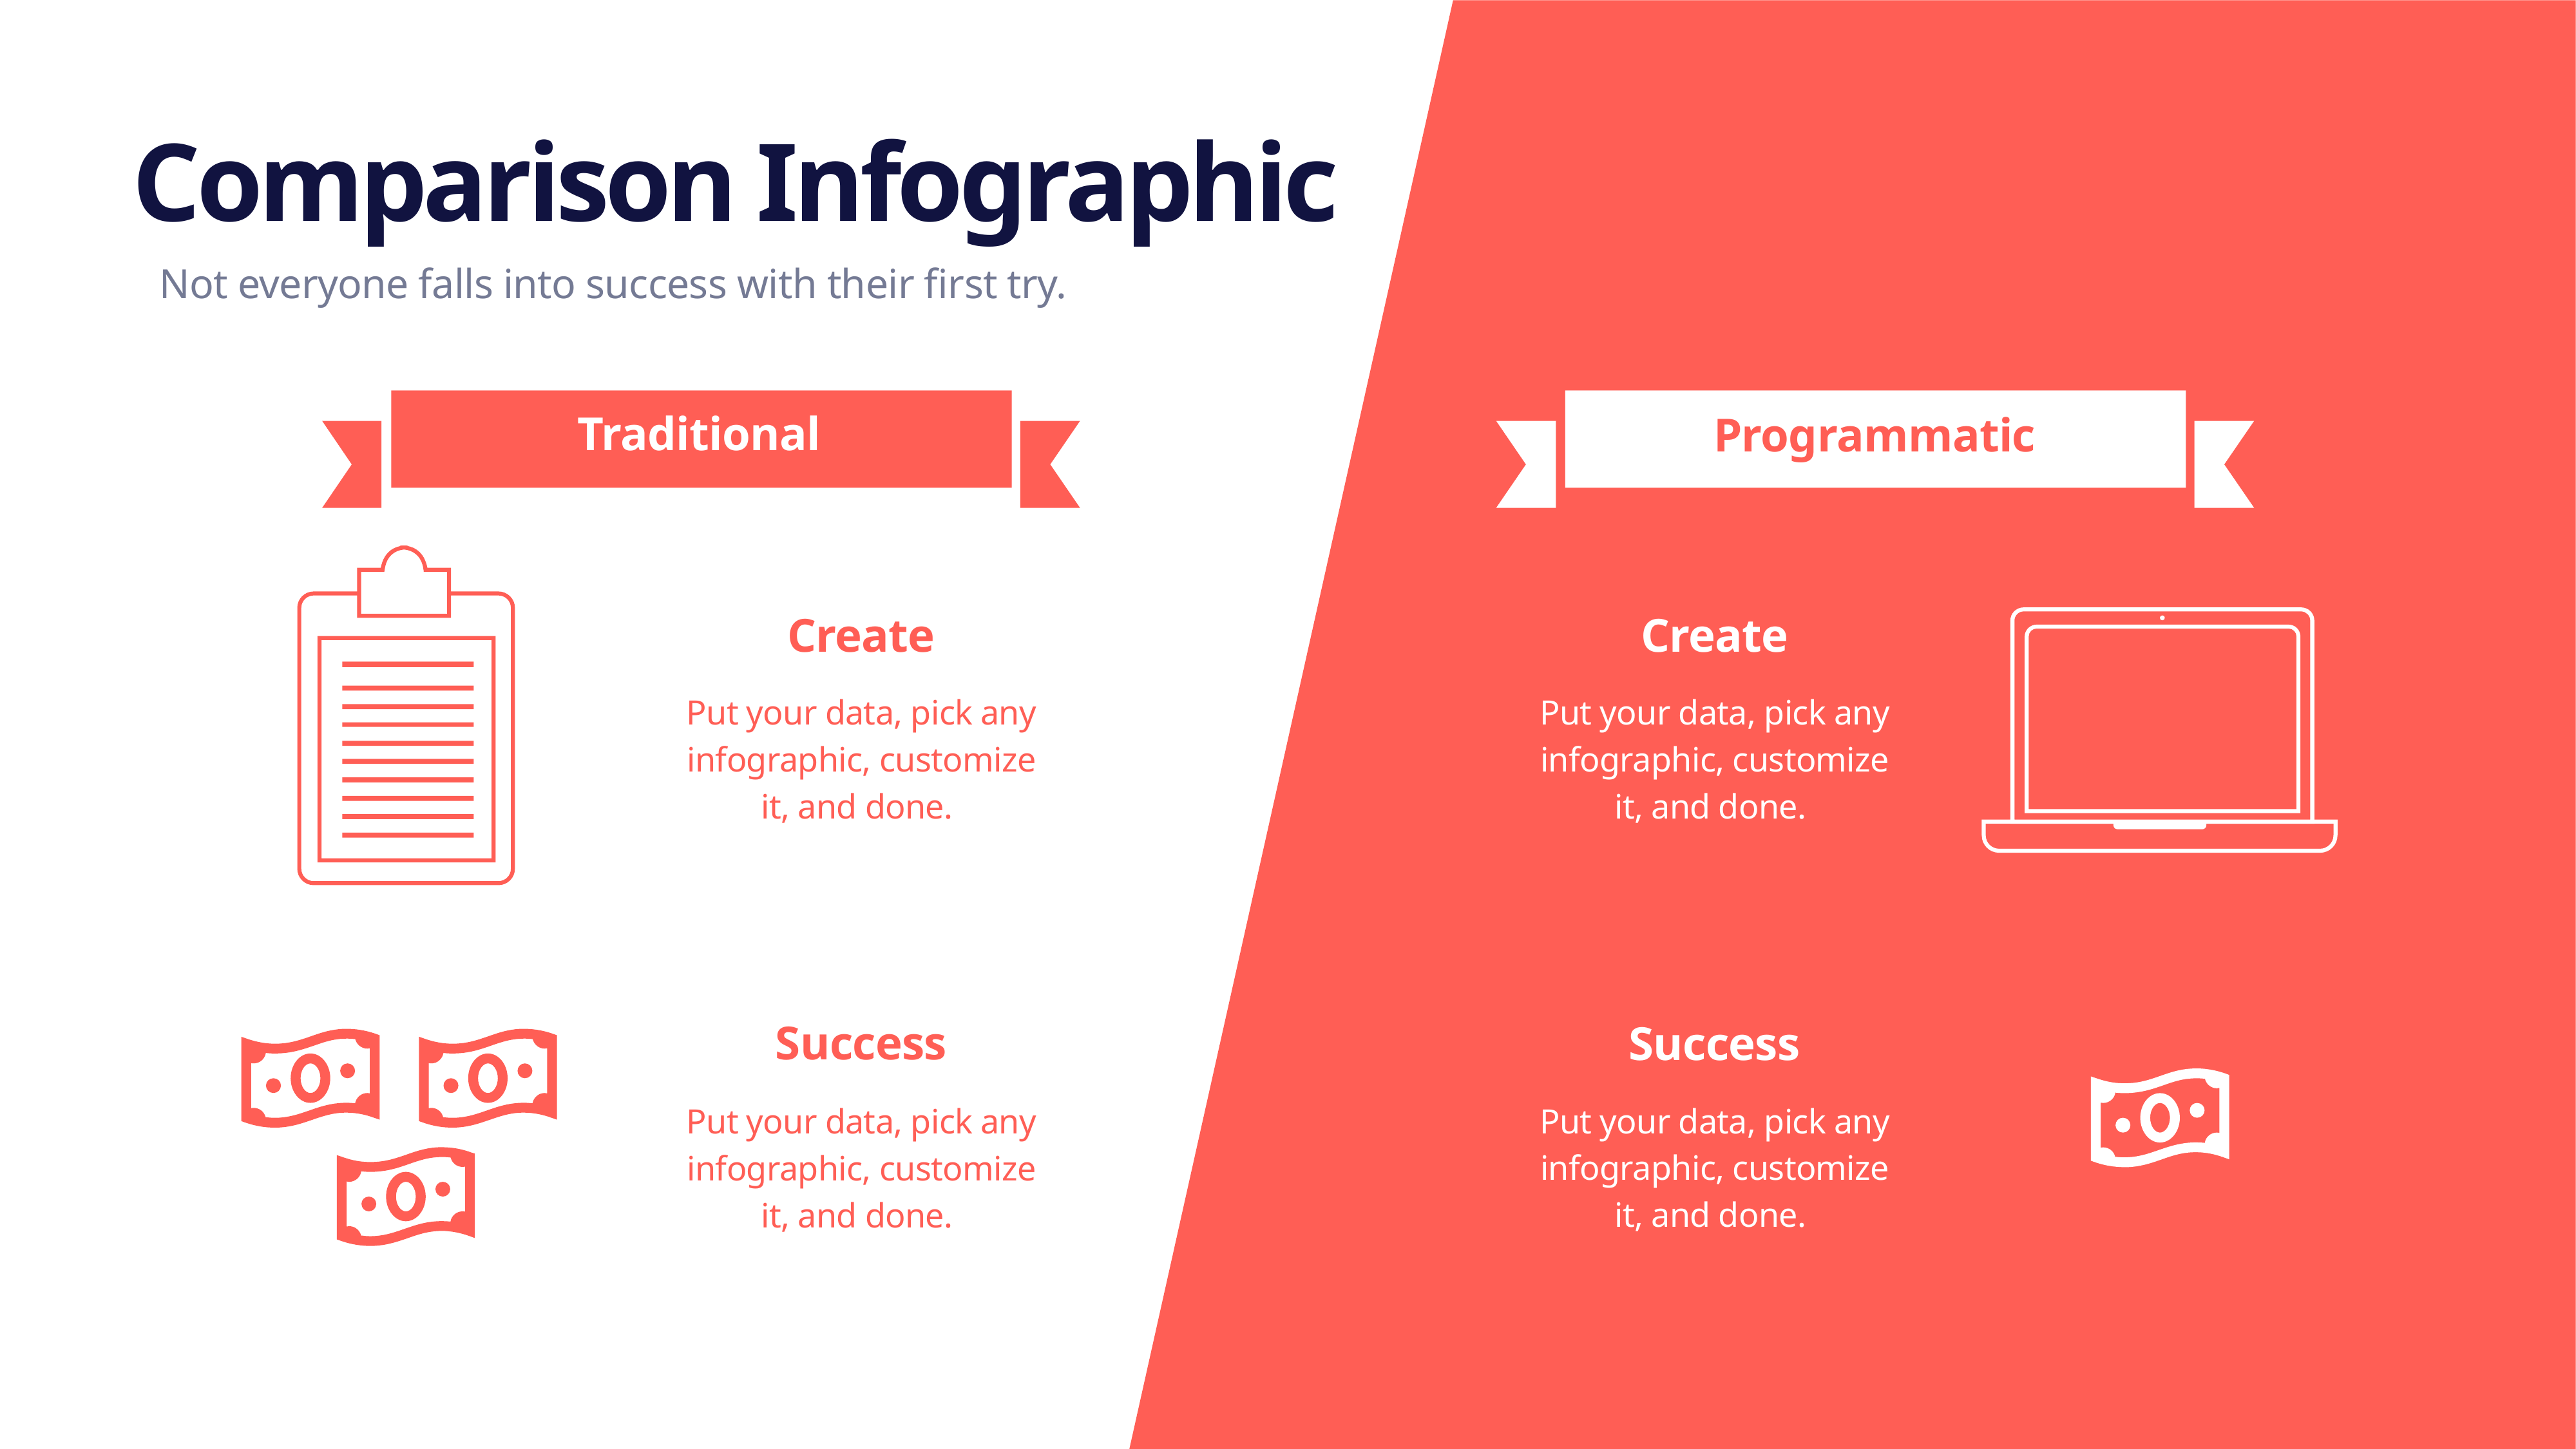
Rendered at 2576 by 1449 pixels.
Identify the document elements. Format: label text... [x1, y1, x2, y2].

text_box [297, 545, 515, 886]
text_box Comparison Infographic [123, 111, 1349, 248]
text_box [419, 1028, 557, 1128]
text_box Success [1516, 1018, 1913, 1074]
text_box Create [1516, 609, 1913, 667]
text_box Success [663, 1017, 1060, 1074]
text_box [1129, 0, 2576, 1449]
text_box Put your data, pick any infographic, customize it, and done. [663, 1088, 1060, 1240]
text_box Create [663, 609, 1060, 667]
text_box Put your data, pick any infographic, customize it, and done. [1516, 1088, 1913, 1239]
text_box [391, 390, 1012, 488]
text_box Traditional [518, 408, 881, 464]
text_box Programmatic [1693, 409, 2056, 466]
text_box [336, 1147, 475, 1246]
text_box Not everyone falls into success with their first try. [149, 245, 1087, 312]
text_box [1496, 421, 1556, 508]
text_box [2090, 1068, 2229, 1168]
text_box [2194, 421, 2255, 508]
text_box [1565, 390, 2186, 488]
text_box [1981, 607, 2338, 853]
text_box Put your data, pick any infographic, customize it, and done. [1516, 679, 1913, 830]
text_box Put your data, pick any infographic, customize it, and done. [663, 679, 1060, 830]
text_box [241, 1028, 380, 1128]
text_box [1020, 421, 1080, 508]
text_box [322, 421, 382, 508]
